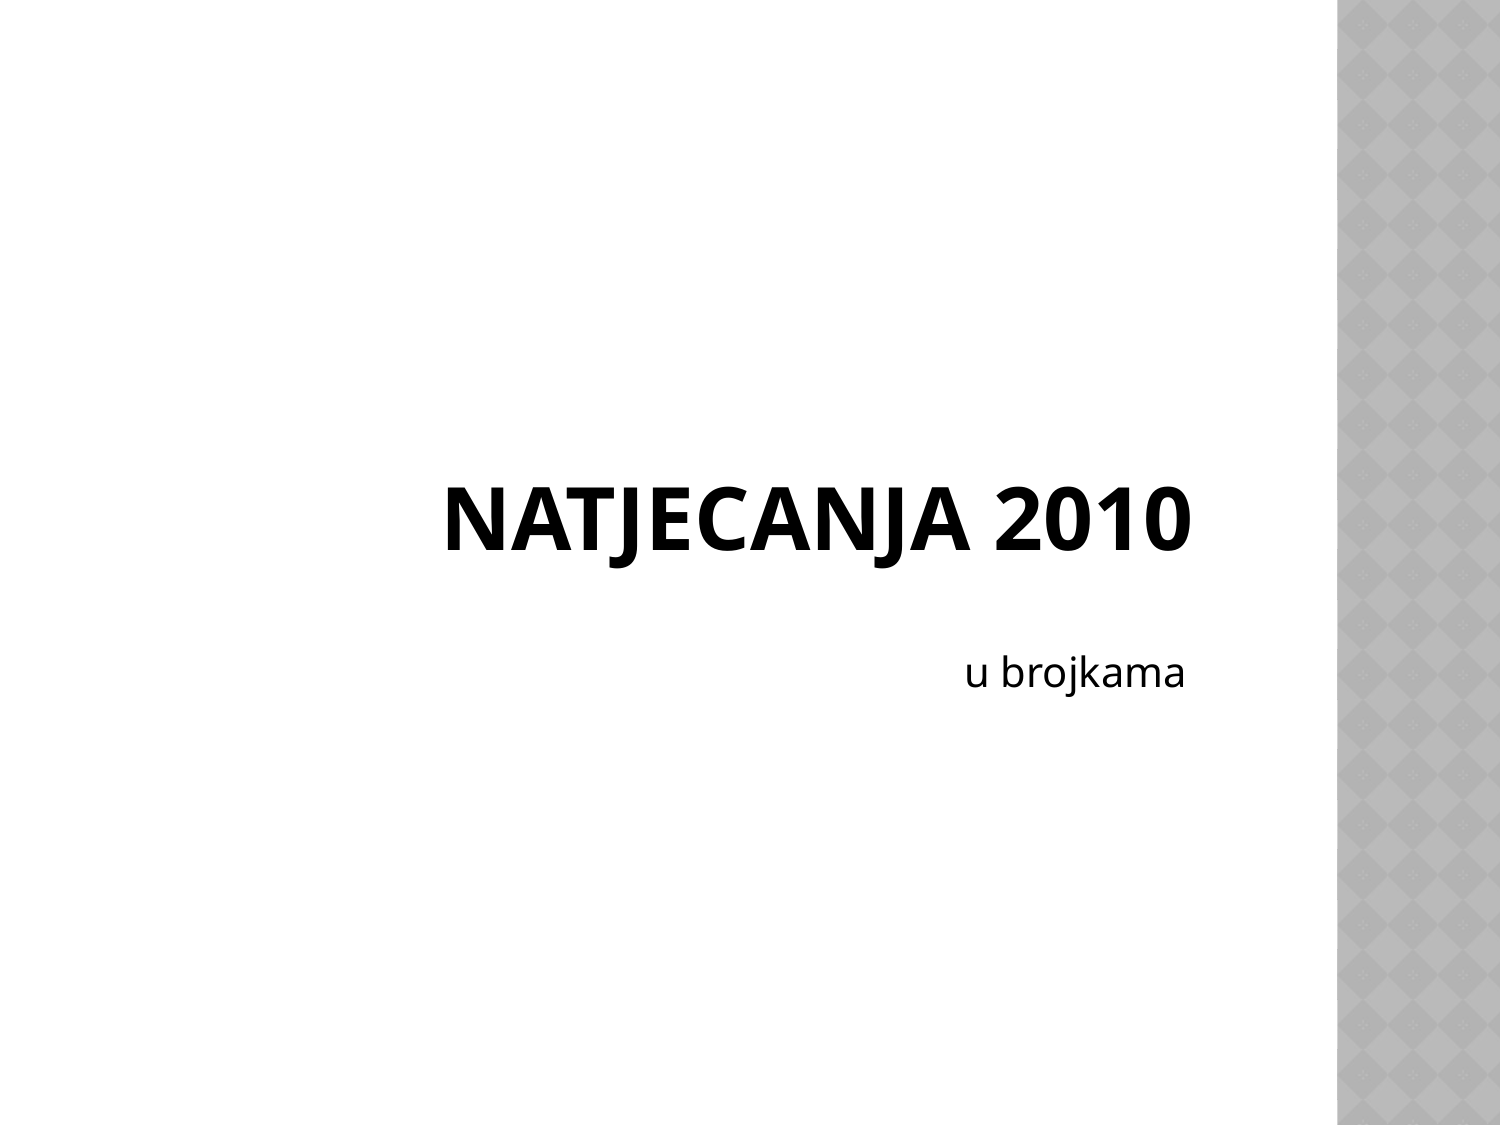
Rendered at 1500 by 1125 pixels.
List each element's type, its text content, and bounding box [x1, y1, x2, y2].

title Natjecanja 2010 [174, 462, 1202, 687]
list u brojkama [175, 574, 1202, 704]
